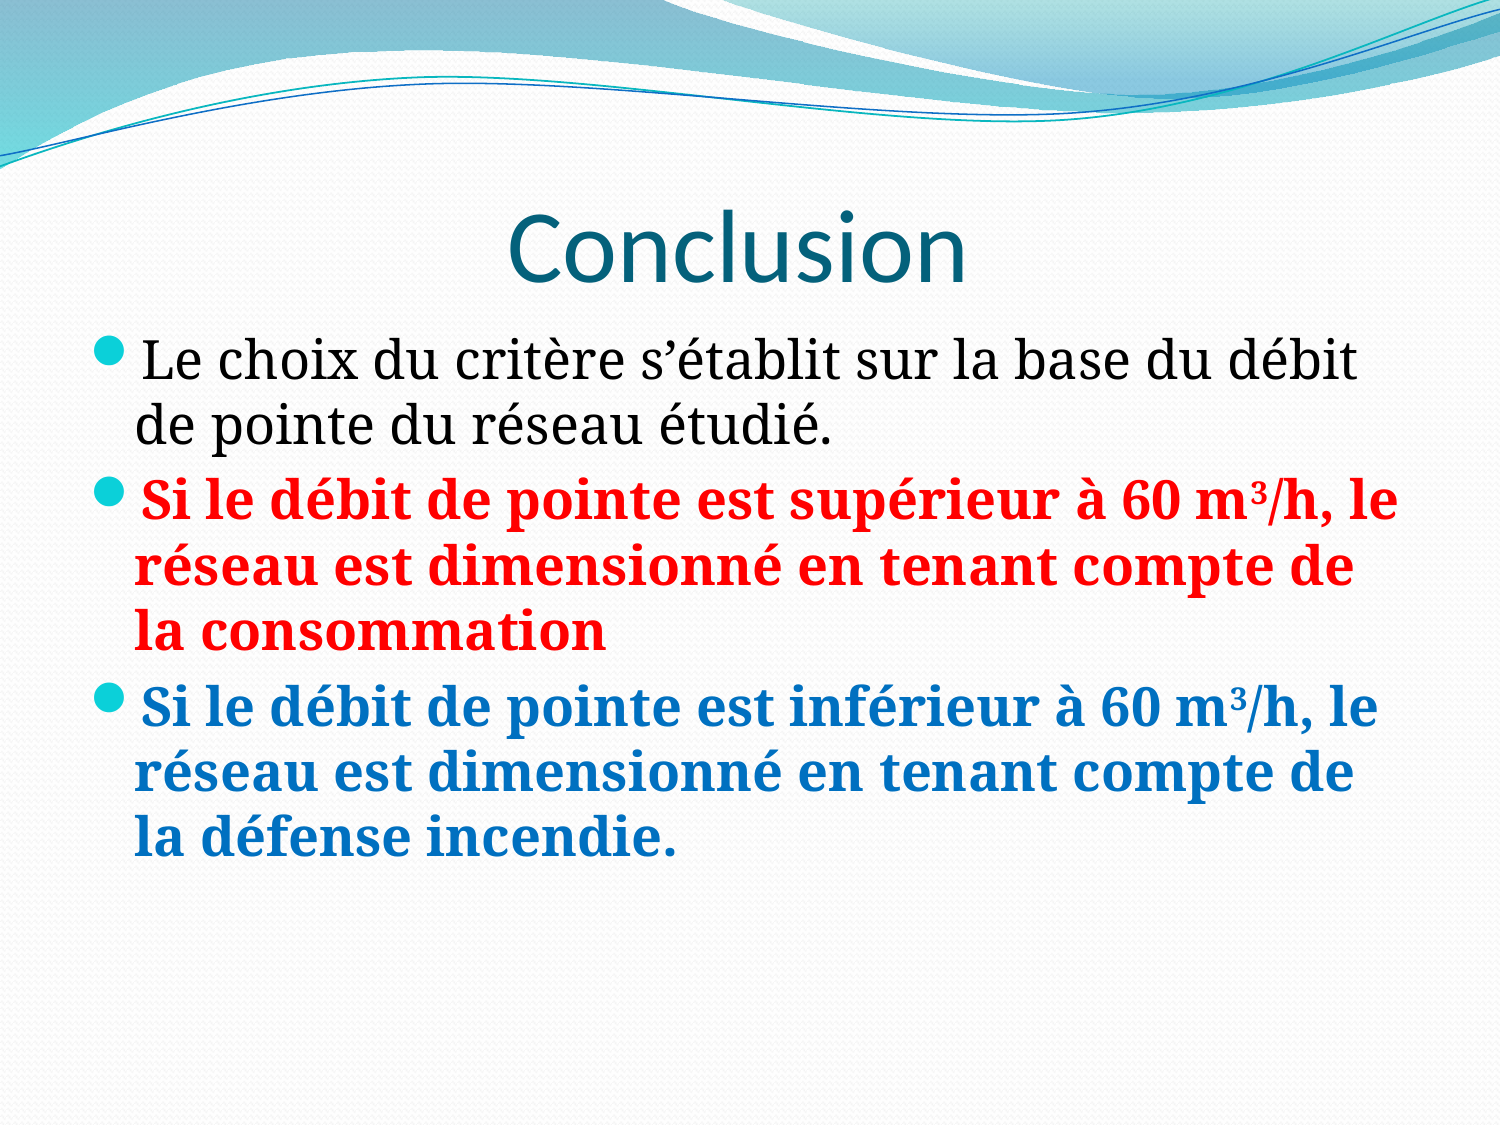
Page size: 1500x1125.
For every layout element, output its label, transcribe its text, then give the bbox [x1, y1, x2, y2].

list Le choix du critère s’établit sur la base du débit de pointe du réseau étudié. Si le débit de pointe est supérieur à 60 m3/h, le réseau est dimensionné en tenant compte de la consommation Si le débit de pointe est inférieur à 60 m3/h, le réseau est dimensionné en tenant compte de la défense incendie. [75, 317, 1425, 1038]
title Conclusion [75, 115, 1425, 303]
